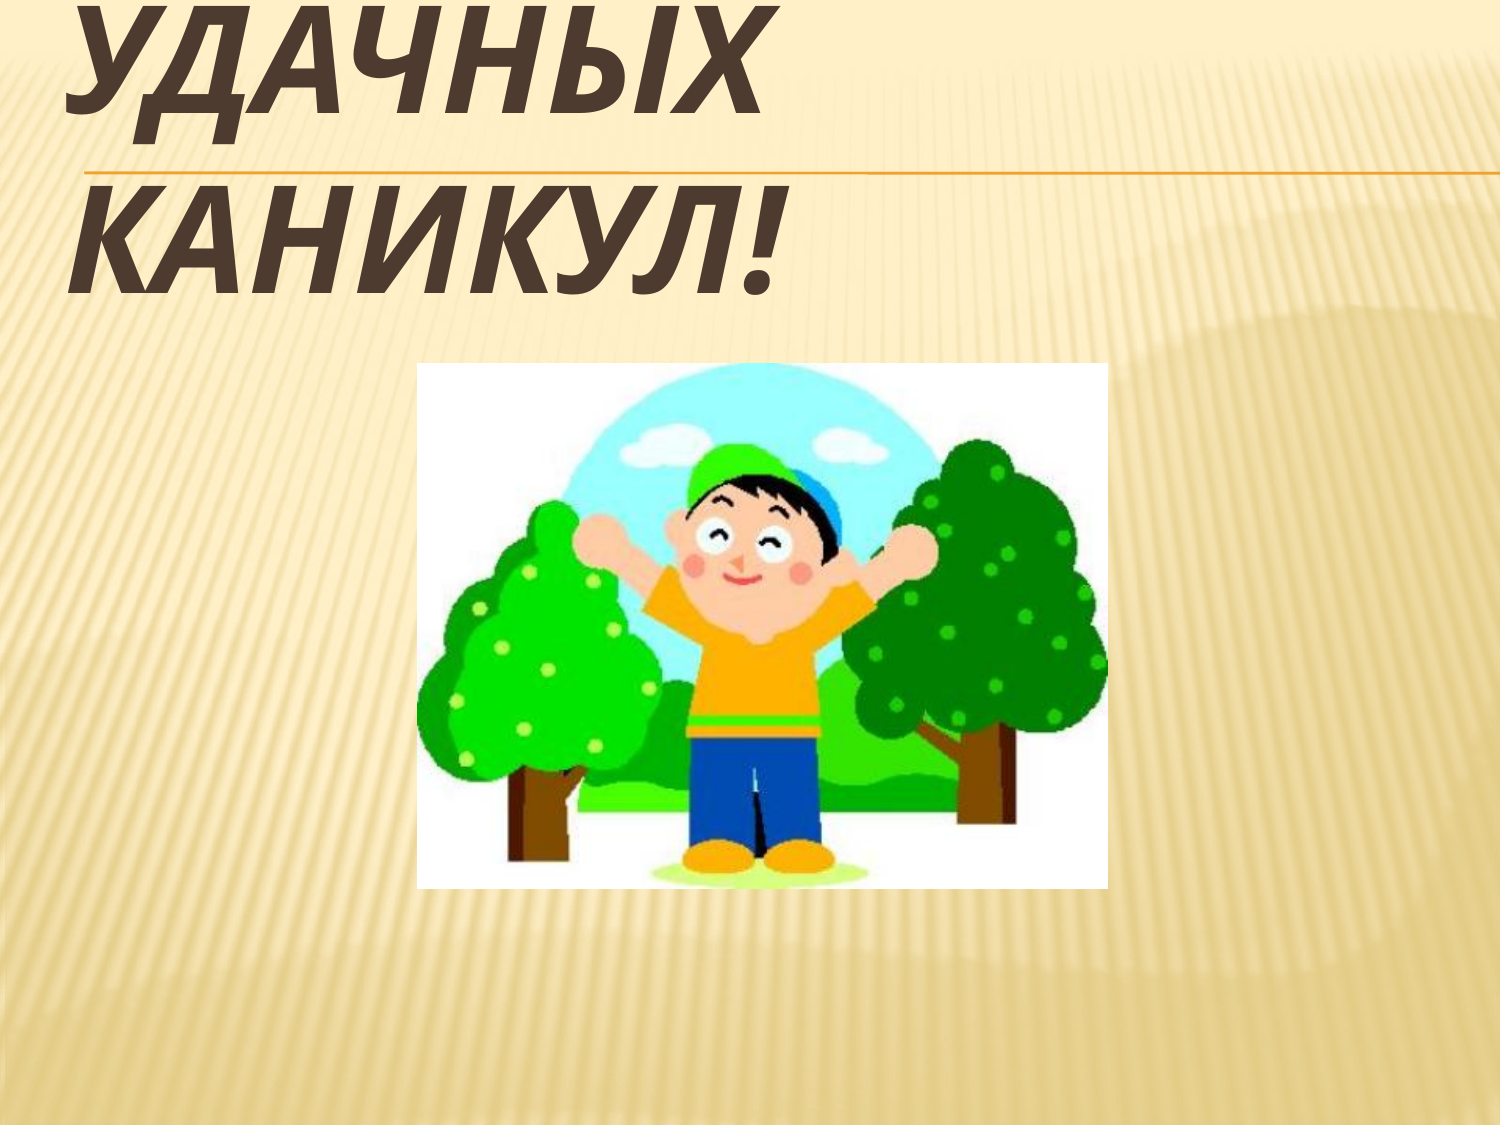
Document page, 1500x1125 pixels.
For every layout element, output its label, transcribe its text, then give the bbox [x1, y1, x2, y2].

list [416, 363, 1109, 889]
title Удачных каникул! [50, 75, 1475, 213]
